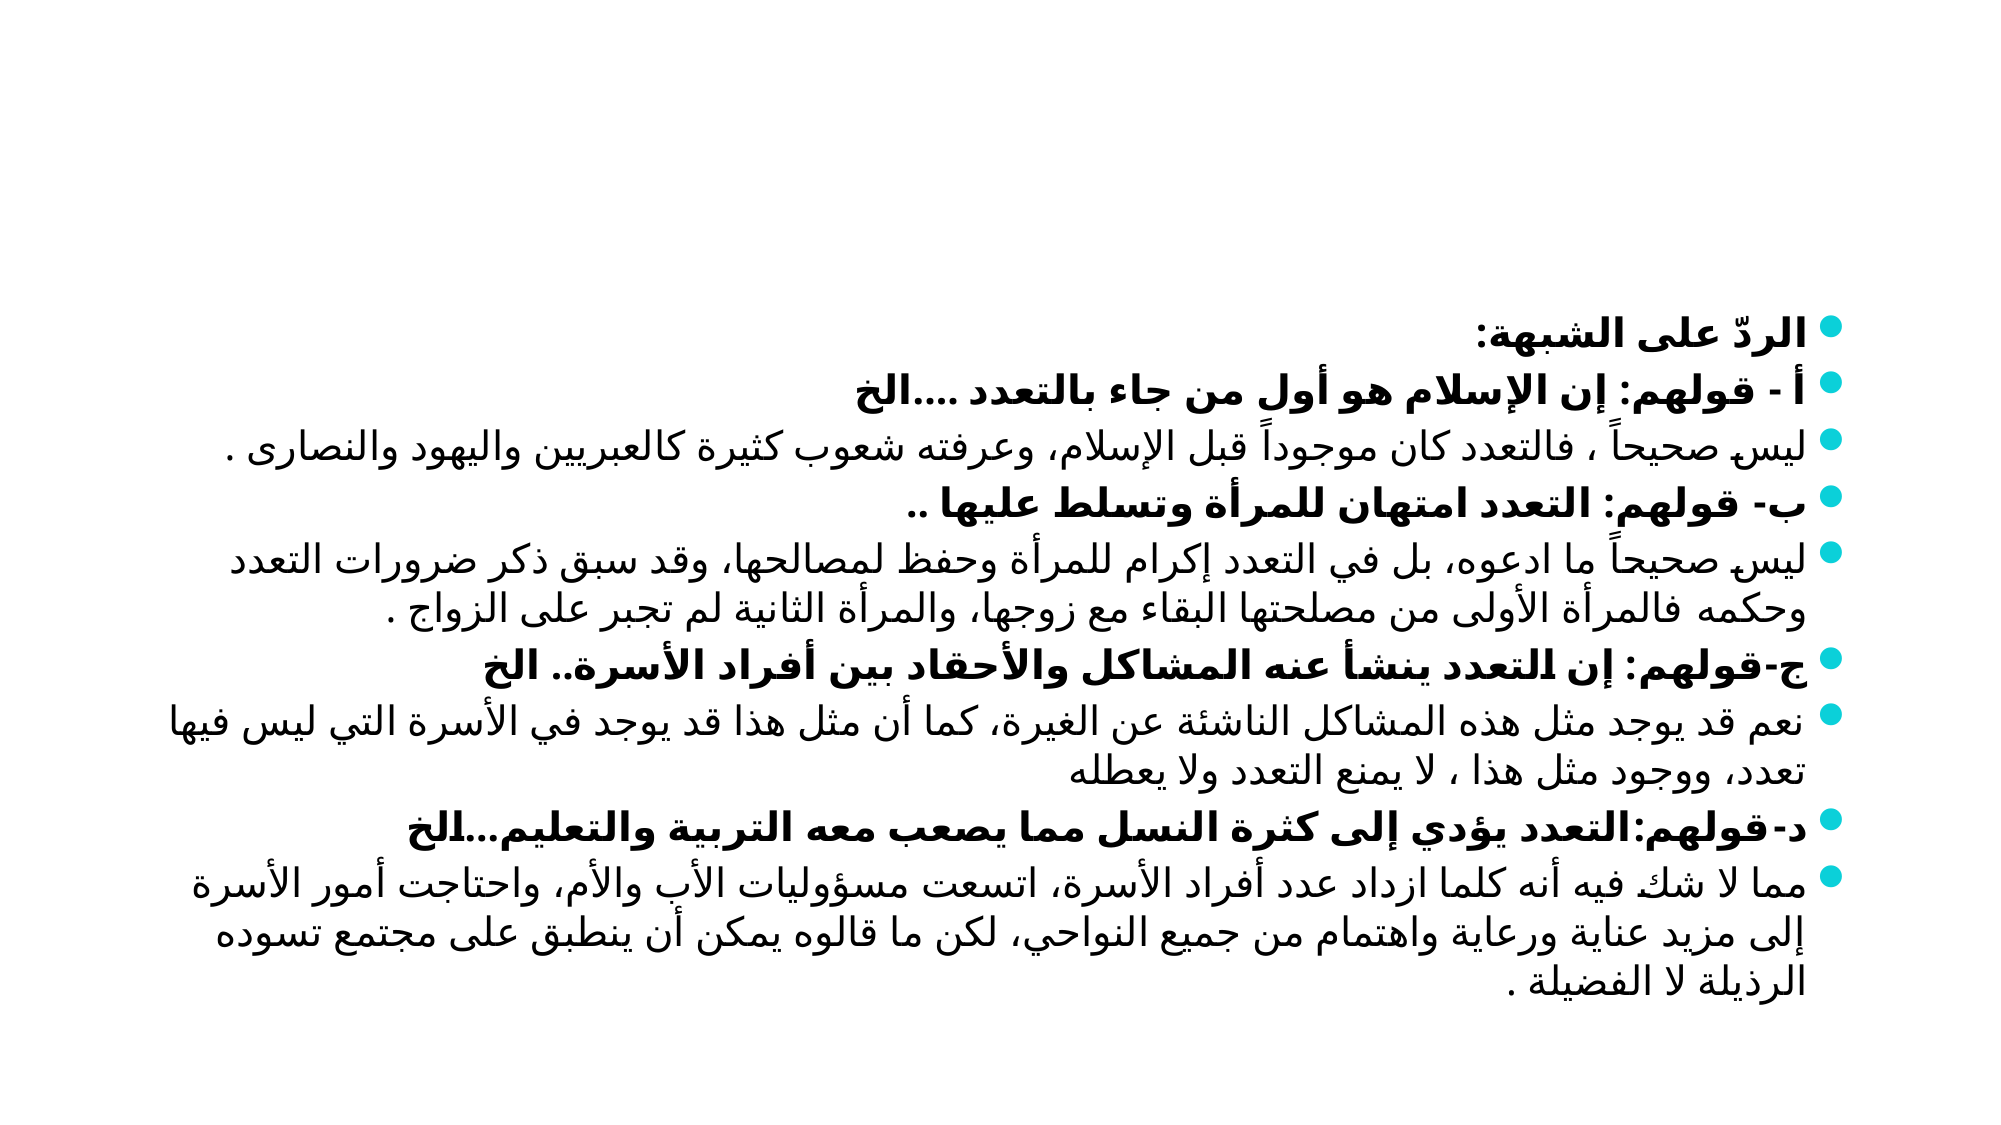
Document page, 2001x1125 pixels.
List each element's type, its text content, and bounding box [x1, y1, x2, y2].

list الردّ على الشبهة: أ - قولهم: إن الإسلام هو أول من جاء بالتعدد ....الخ ليس صحيحاً ، فالتعدد كان موجوداً قبل الإسلام، وعرفته شعوب كثيرة كالعبريين واليهود والنصارى . ب- قولهم: التعدد امتهان للمرأة وتسلط عليها .. ليس صحيحاً ما ادعوه، بل في التعدد إكرام للمرأة وحفظ لمصالحها، وقد سبق ذكر ضرورات التعدد وحكمه فالمرأة الأولى من مصلحتها البقاء مع زوجها، والمرأة الثانية لم تجبر على الزواج . ج-قولهم: إن التعدد ينشأ عنه المشاكل والأحقاد بين أفراد الأسرة.. الخ نعم قد يوجد مثل هذه المشاكل الناشئة عن الغيرة، كما أن مثل هذا قد يوجد في الأسرة التي ليس فيها تعدد، ووجود مثل هذا ، لا يمنع التعدد ولا يعطله د-قولهم:التعدد يؤدي إلى كثرة النسل مما يصعب معه التربية والتعليم...الخ مما لا شك فيه أنه كلما ازداد عدد أفراد الأسرة، اتسعت مسؤوليات الأب والأم، واحتاجت أمور الأسرة إلى مزيد عناية ورعاية واهتمام من جميع النواحي، لكن ما قالوه يمكن أن ينطبق على مجتمع تسوده الرذيلة لا الفضيلة . [137, 299, 1863, 1014]
